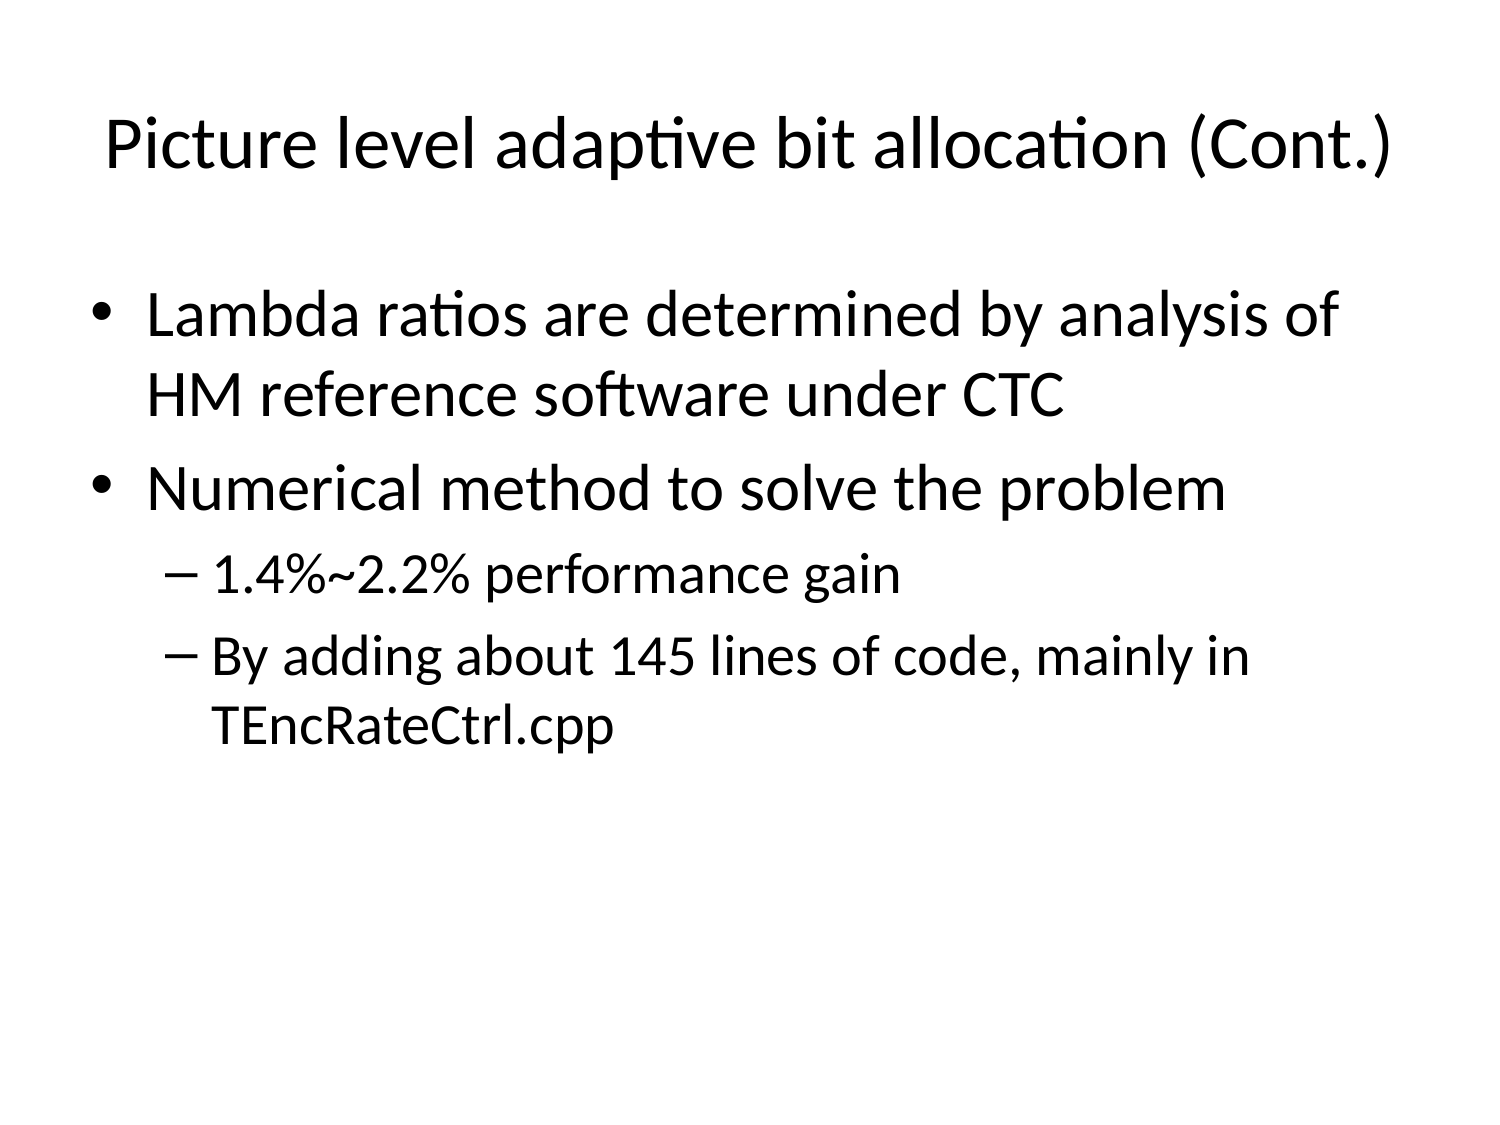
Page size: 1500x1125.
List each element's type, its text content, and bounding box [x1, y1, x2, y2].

title Picture level adaptive bit allocation (Cont.) [75, 45, 1425, 233]
list Lambda ratios are determined by analysis of HM reference software under CTC Numerical method to solve the problem 1.4%~2.2% performance gain By adding about 145 lines of code, mainly in TEncRateCtrl.cpp [75, 262, 1425, 1005]
